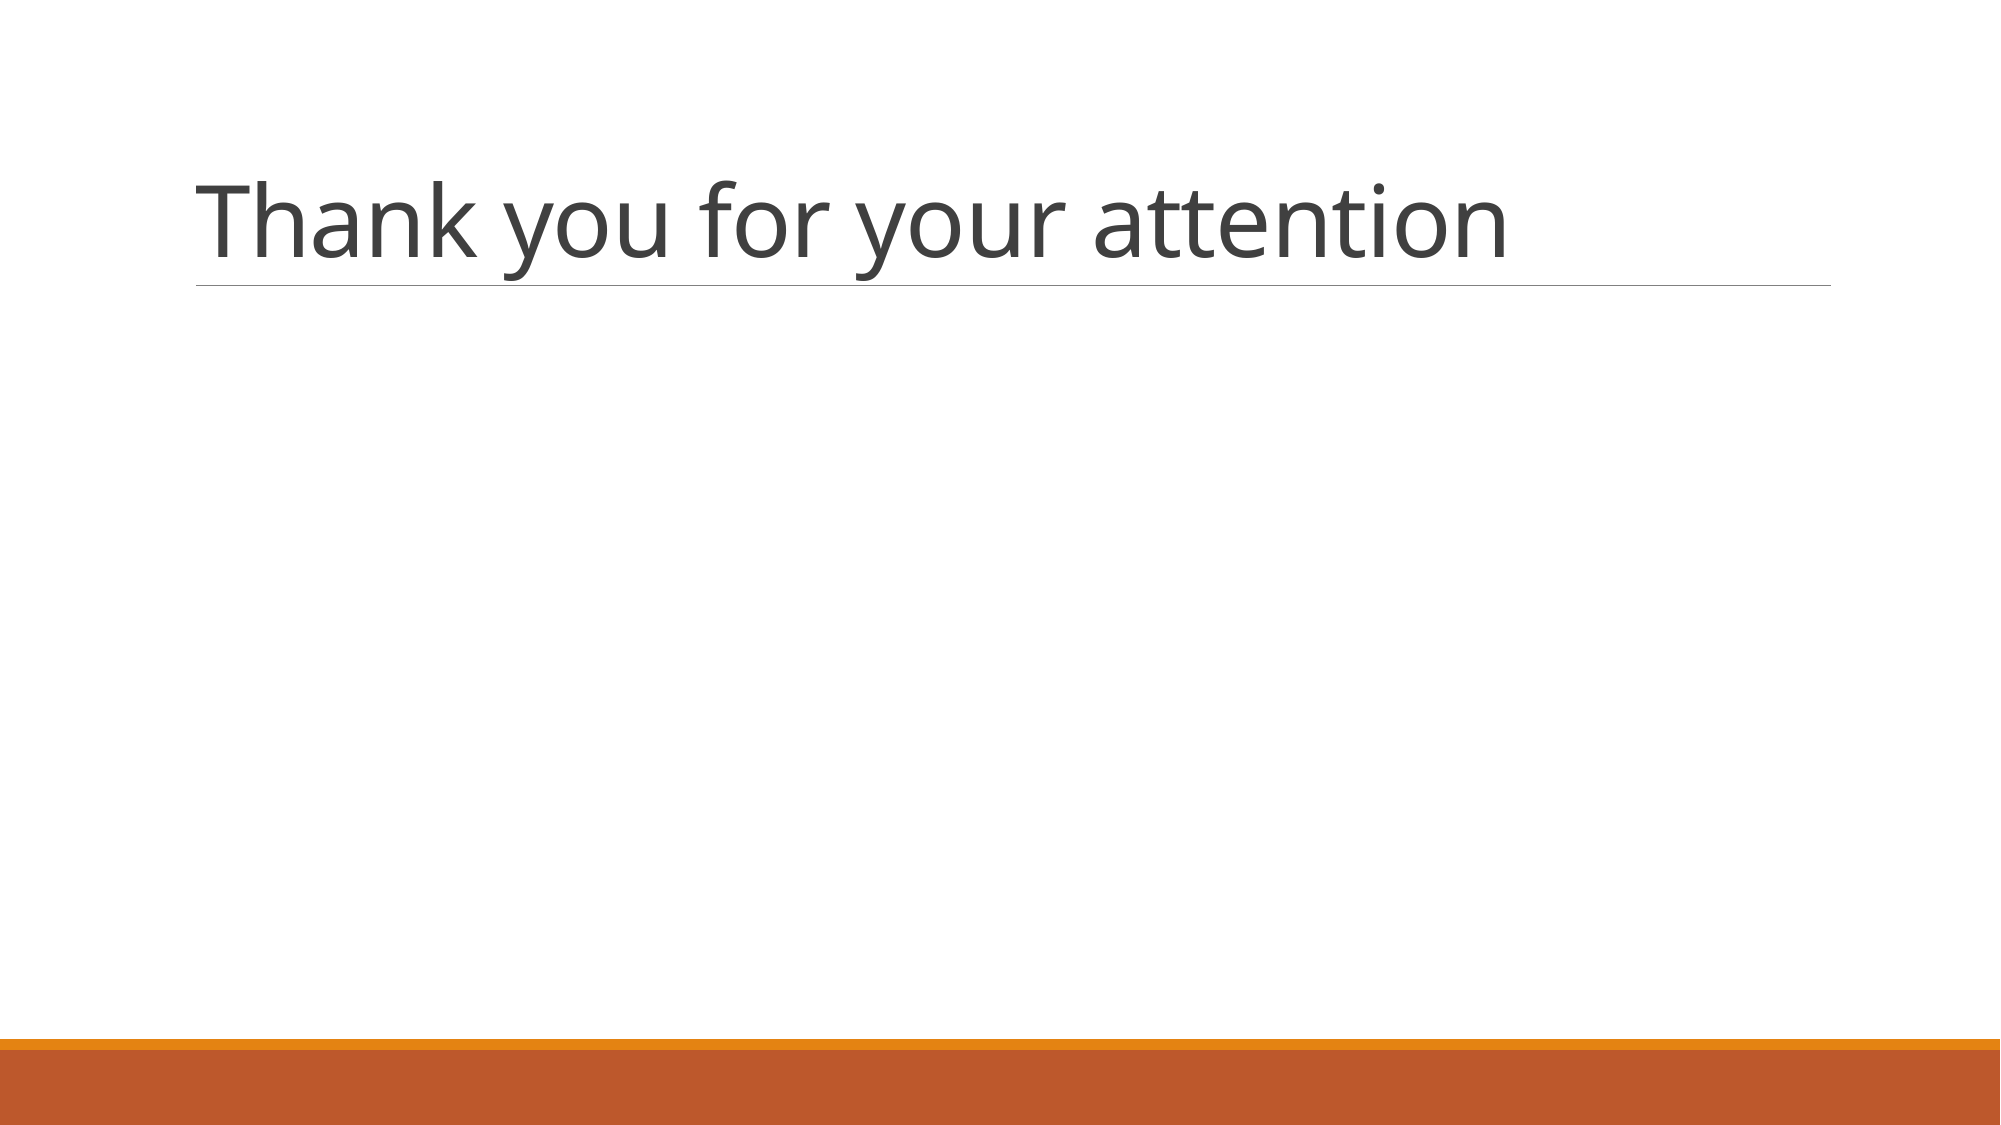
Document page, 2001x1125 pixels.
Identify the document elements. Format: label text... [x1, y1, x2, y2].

title Thank you for your attention [180, 47, 1830, 285]
